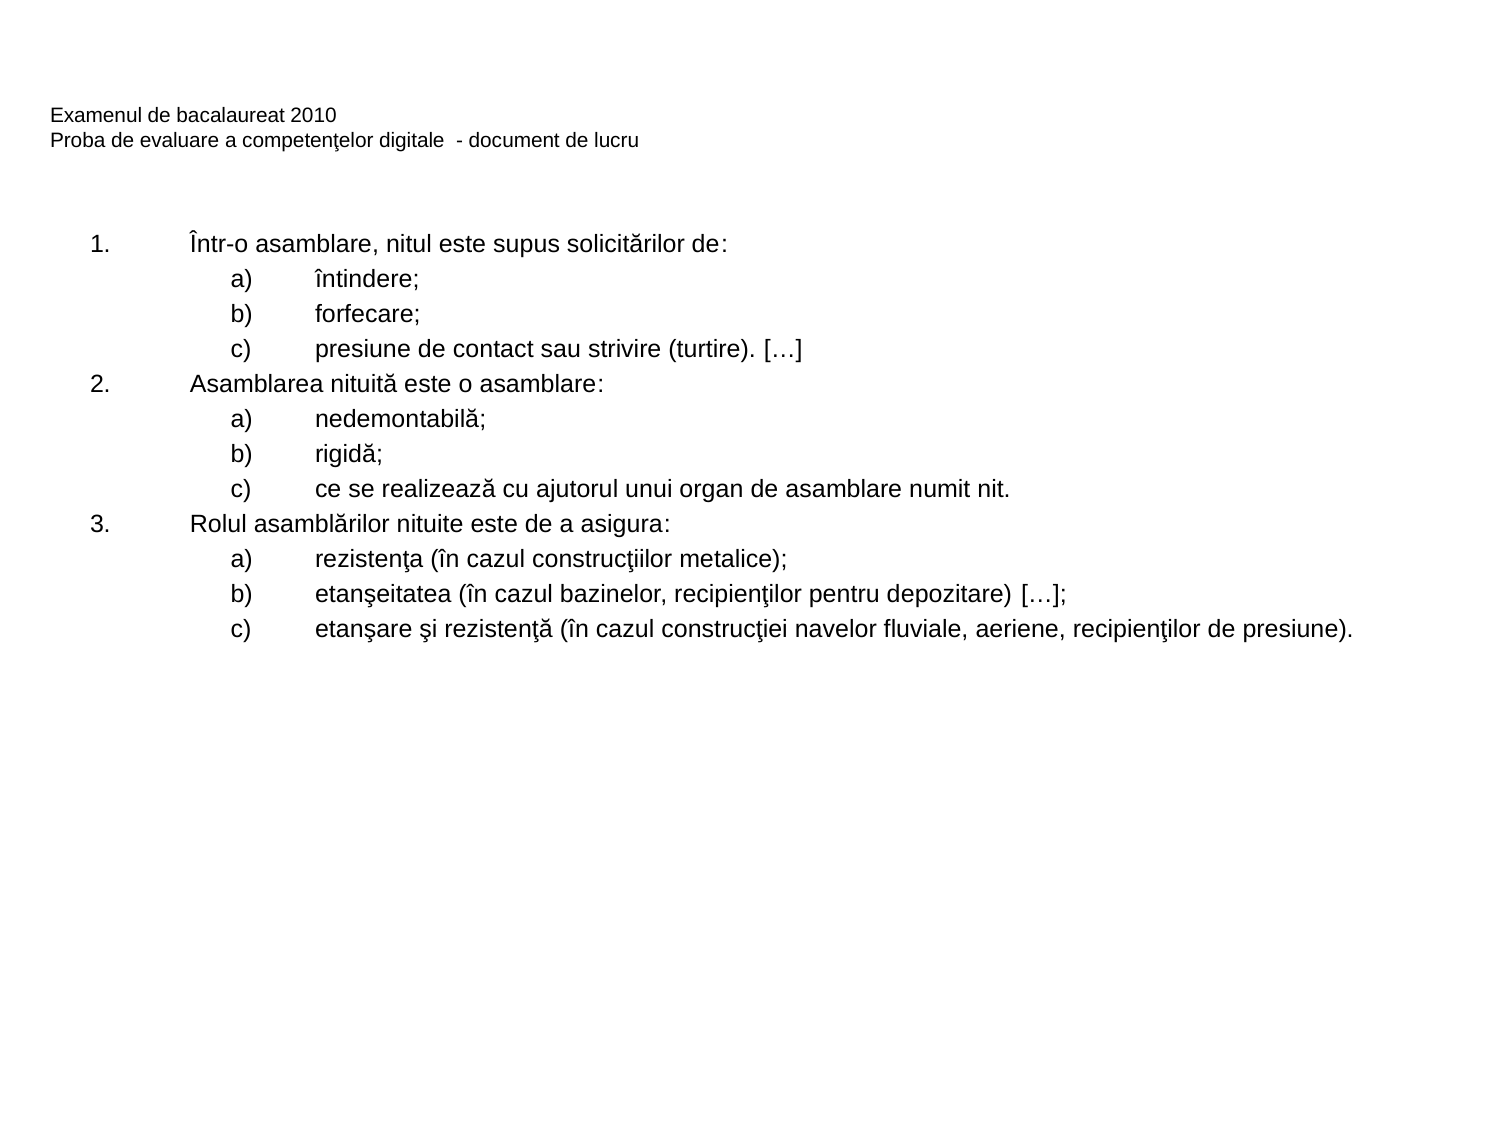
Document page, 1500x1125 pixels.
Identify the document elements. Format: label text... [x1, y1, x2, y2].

list Într-o asamblare, nitul este supus solicitărilor de: întindere; forfecare; presiune de contact sau strivire (turtire). […] Asamblarea nituită este o asamblare: nedemontabilă; rigidă; ce se realizează cu ajutorul unui organ de asamblare numit nit. Rolul asamblărilor nituite este de a asigura: rezistenţa (în cazul construcţiilor metalice); etanşeitatea (în cazul bazinelor, recipienţilor pentru depozitare) […]; etanşare şi rezistenţă (în cazul construcţiei navelor fluviale, aeriene, recipienţilor de presiune). [74, 219, 1426, 1006]
text_box Examenul de bacalaureat 2010 Proba de evaluare a competenţelor digitale - document de lucru [35, 94, 1447, 159]
